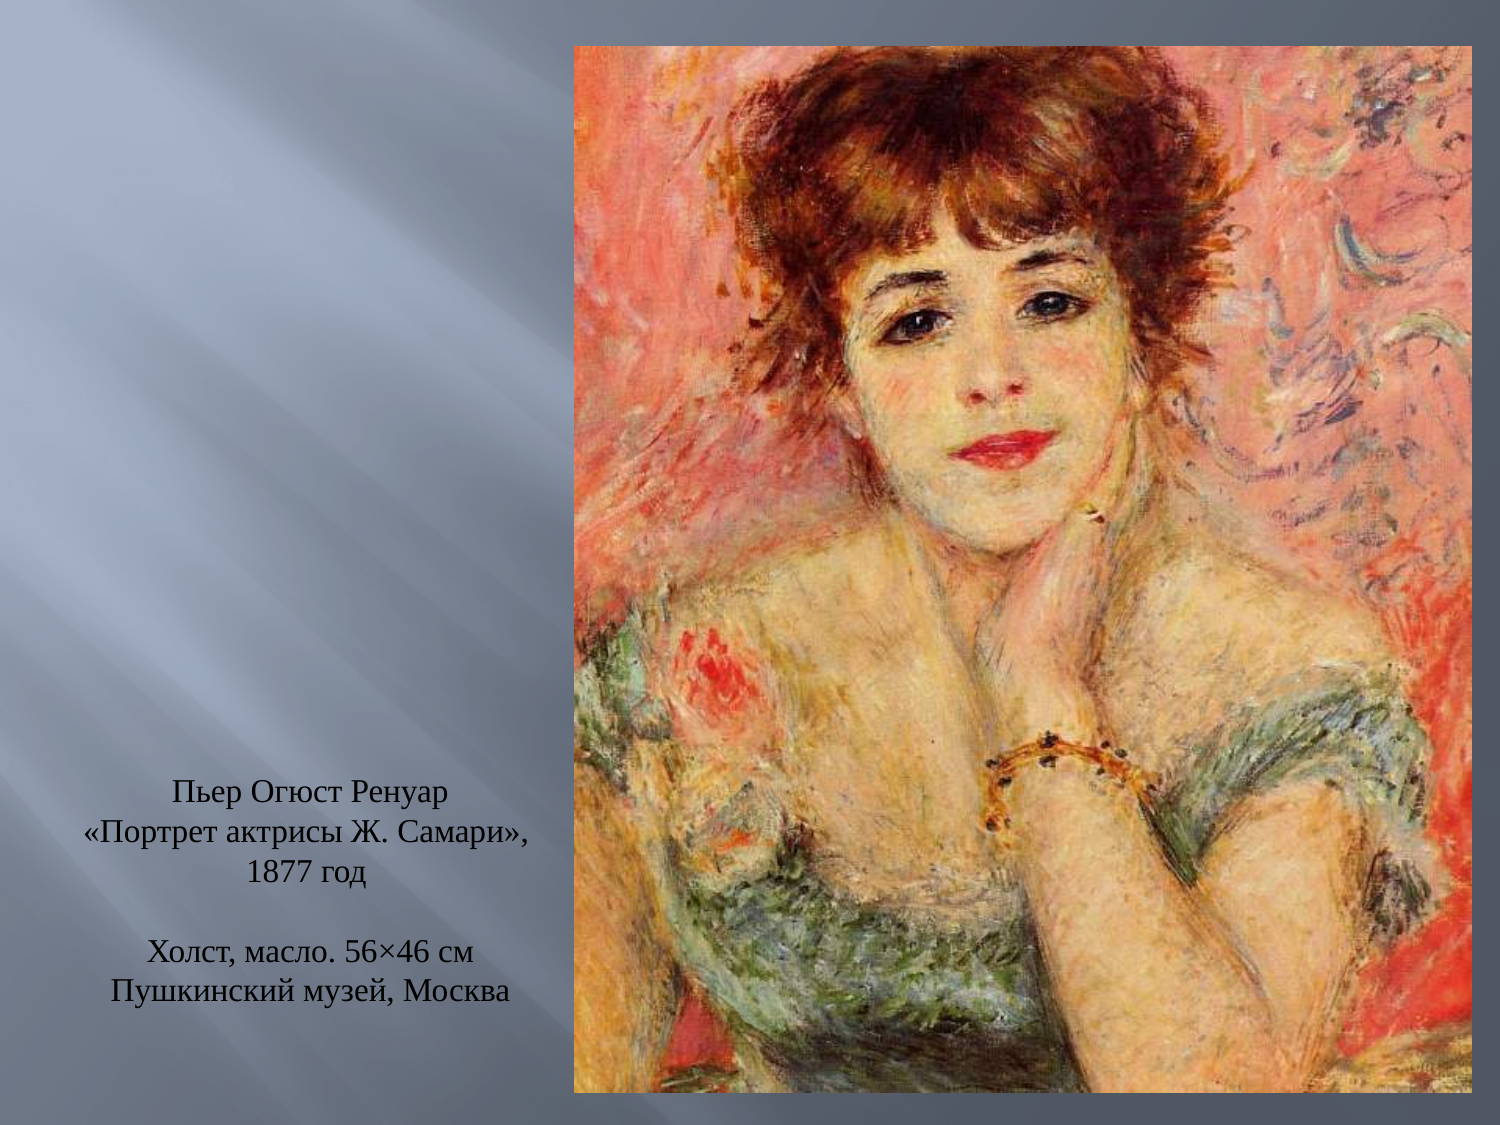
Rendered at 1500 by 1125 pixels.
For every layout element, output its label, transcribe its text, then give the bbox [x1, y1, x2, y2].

text_box Пьер Огюст Ренуар «Портрет актрисы Ж. Самари», 1877 год Холст, масло. 56×46 см Пушкинский музей, Москва [46, 761, 573, 1016]
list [573, 46, 1472, 1093]
